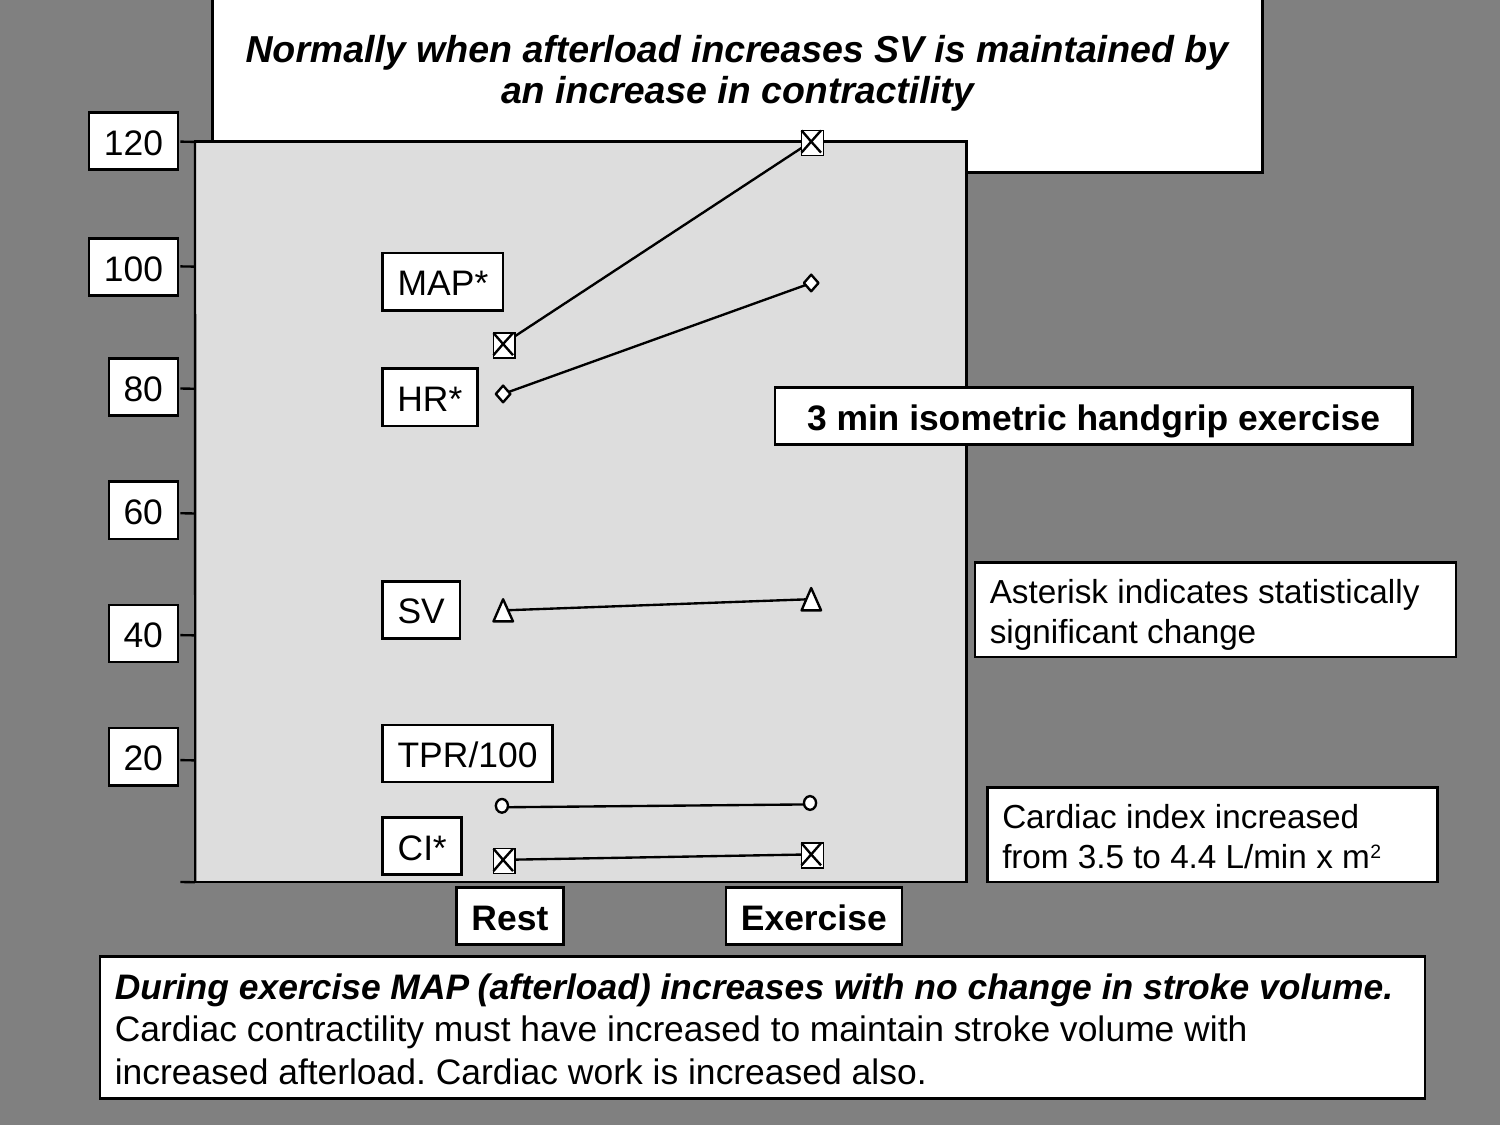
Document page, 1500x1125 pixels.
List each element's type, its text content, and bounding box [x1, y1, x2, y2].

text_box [87, 112, 1457, 1101]
title Normally when afterload increases SV is maintained by an increase in contractility [211, 0, 1264, 110]
